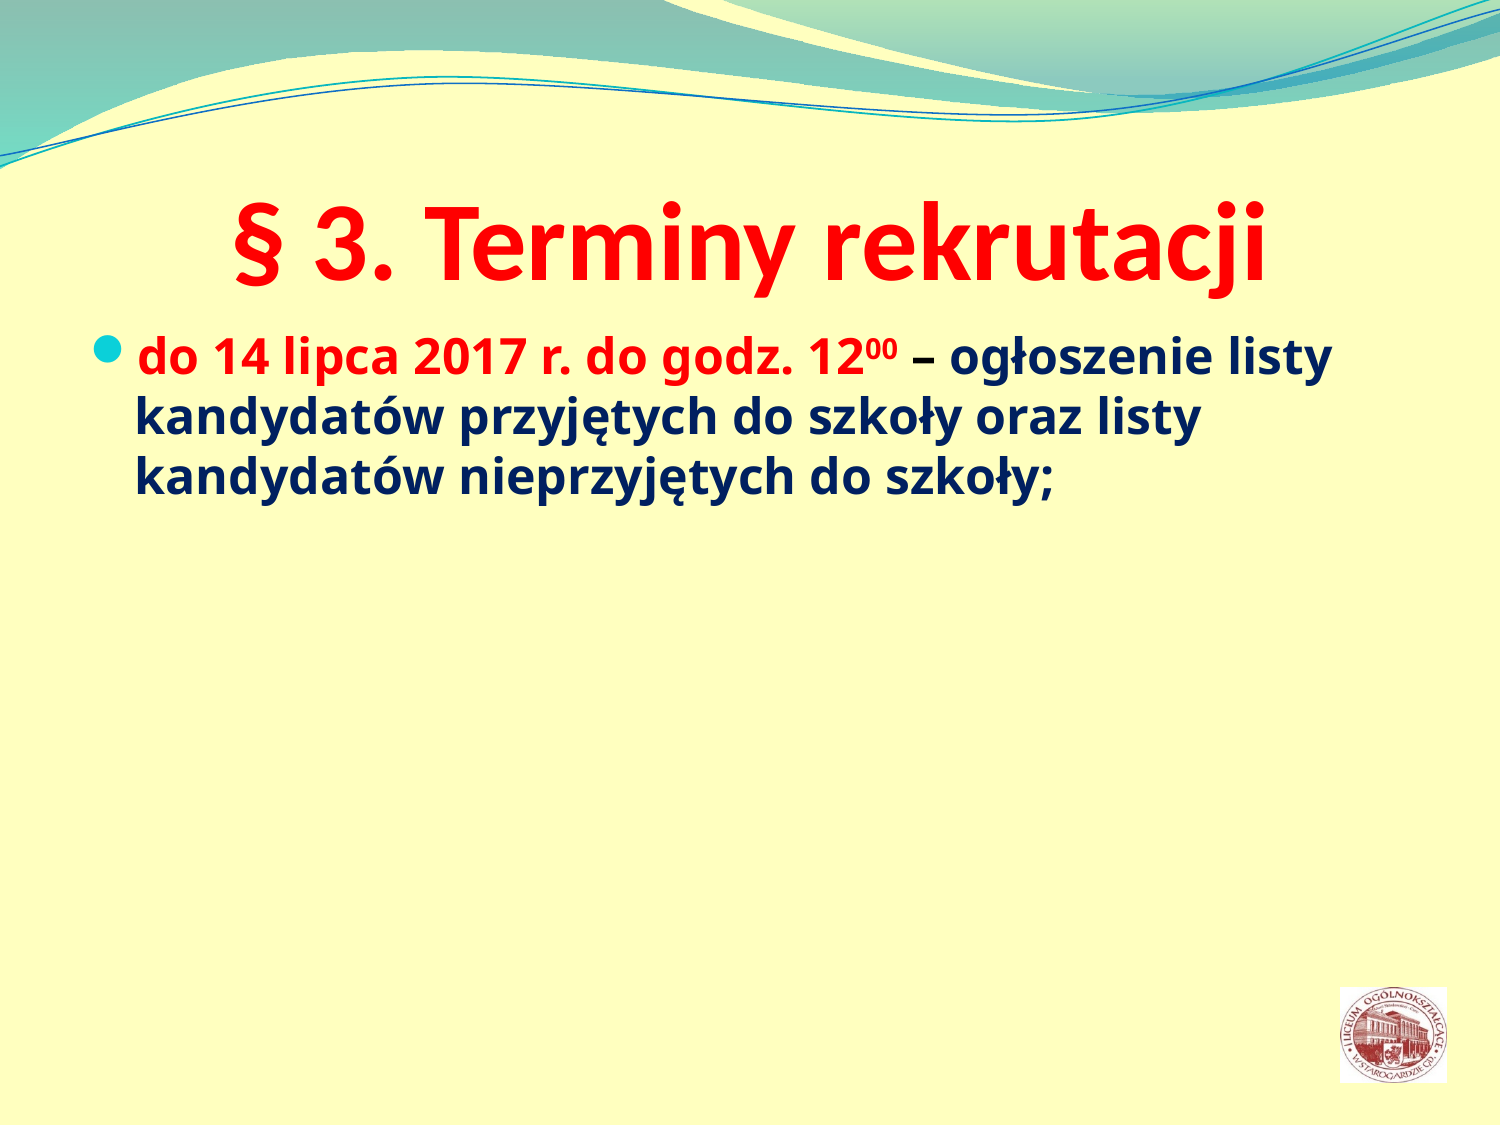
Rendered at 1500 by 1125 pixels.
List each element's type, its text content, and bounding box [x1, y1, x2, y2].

title § 3. Terminy rekrutacji [75, 115, 1425, 303]
list do 14 lipca 2017 r. do godz. 1200 – ogłoszenie listy kandydatów przyjętych do szkoły oraz listy kandydatów nieprzyjętych do szkoły; [75, 317, 1425, 1038]
picture [1340, 987, 1448, 1083]
